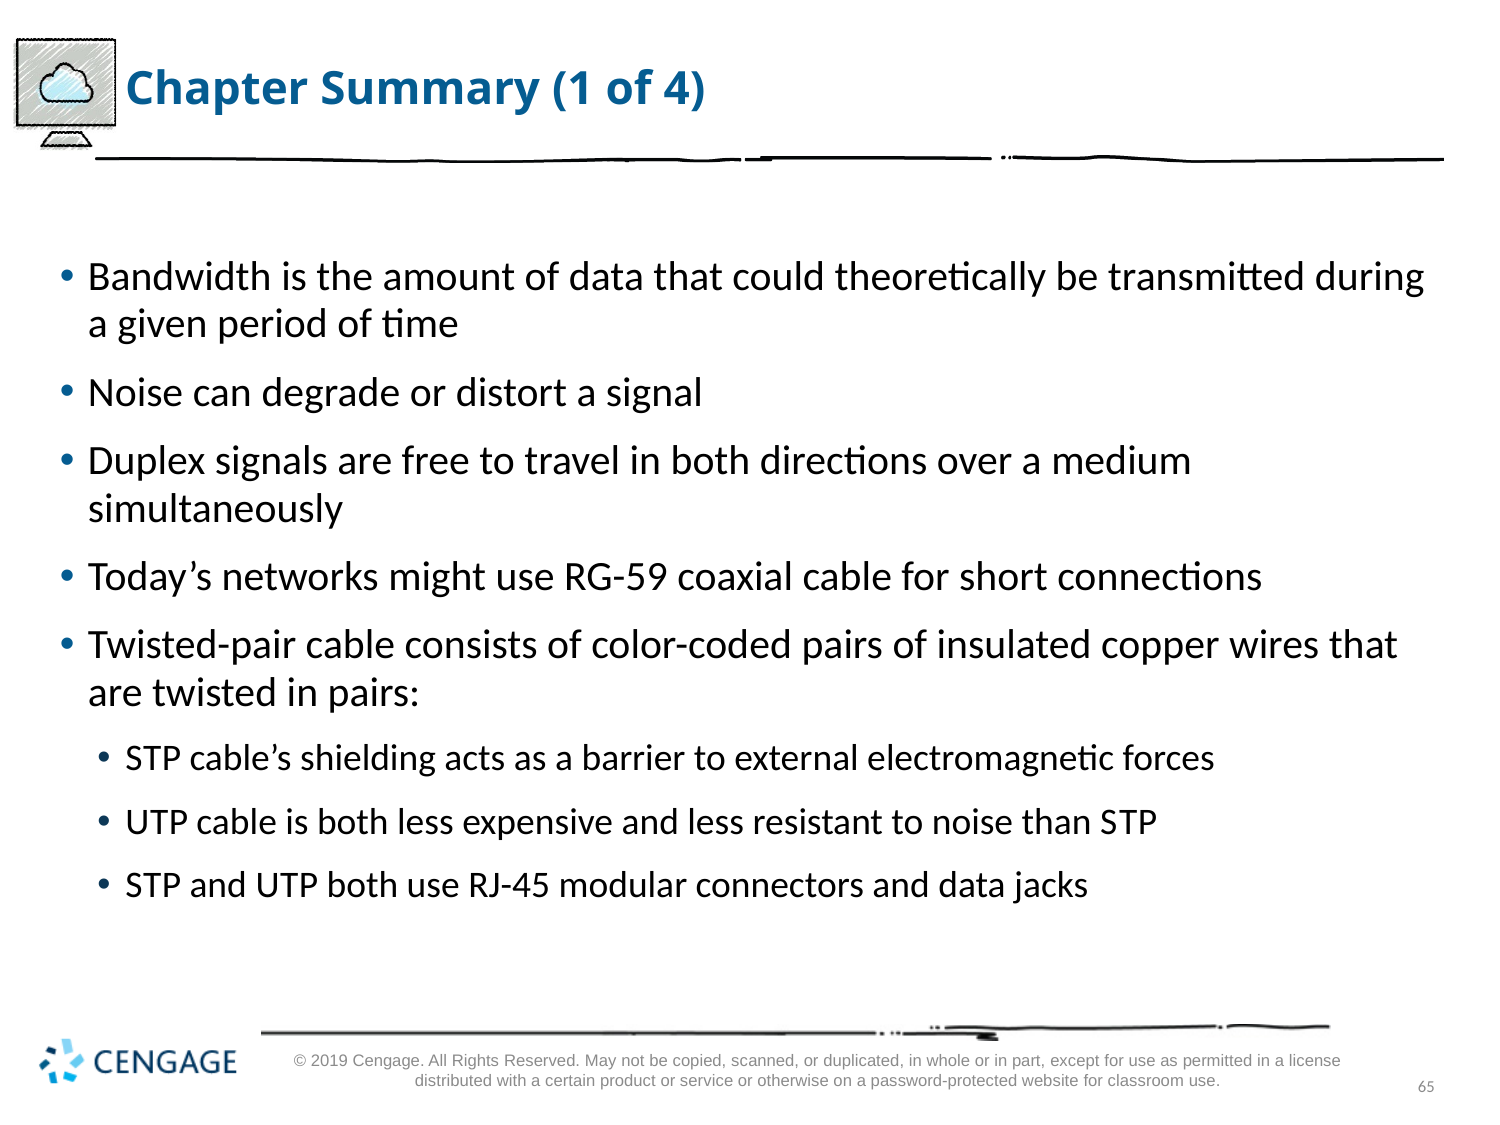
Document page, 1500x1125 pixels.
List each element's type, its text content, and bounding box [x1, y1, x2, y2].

title Chapter Summary (1 of 4) [125, 66, 1442, 116]
picture [13, 36, 117, 151]
picture [95, 155, 1444, 163]
list Bandwidth is the amount of data that could theoretically be transmitted during a given period of time Noise can degrade or distort a signal Duplex signals are free to travel in both directions over a medium simultaneously Today’s networks might use RG-59 coaxial cable for short connections Twisted-pair cable consists of color-coded pairs of insulated copper wires that are twisted in pairs: S T P cable’s shielding acts as a barrier to external electromagnetic forces U T P cable is both less expensive and less resistant to noise than S T P S T P and U T P both use RJ-45 modular connectors and data jacks [59, 252, 1441, 913]
picture [19, 1025, 249, 1096]
footer © 2019 Cengage. All Rights Reserved. May not be copied, scanned, or duplicated, in whole or in part, except for use as permitted in a license distributed with a certain product or service or otherwise on a password-protected website for classroom use. [262, 1050, 1375, 1091]
picture [261, 1024, 1331, 1041]
